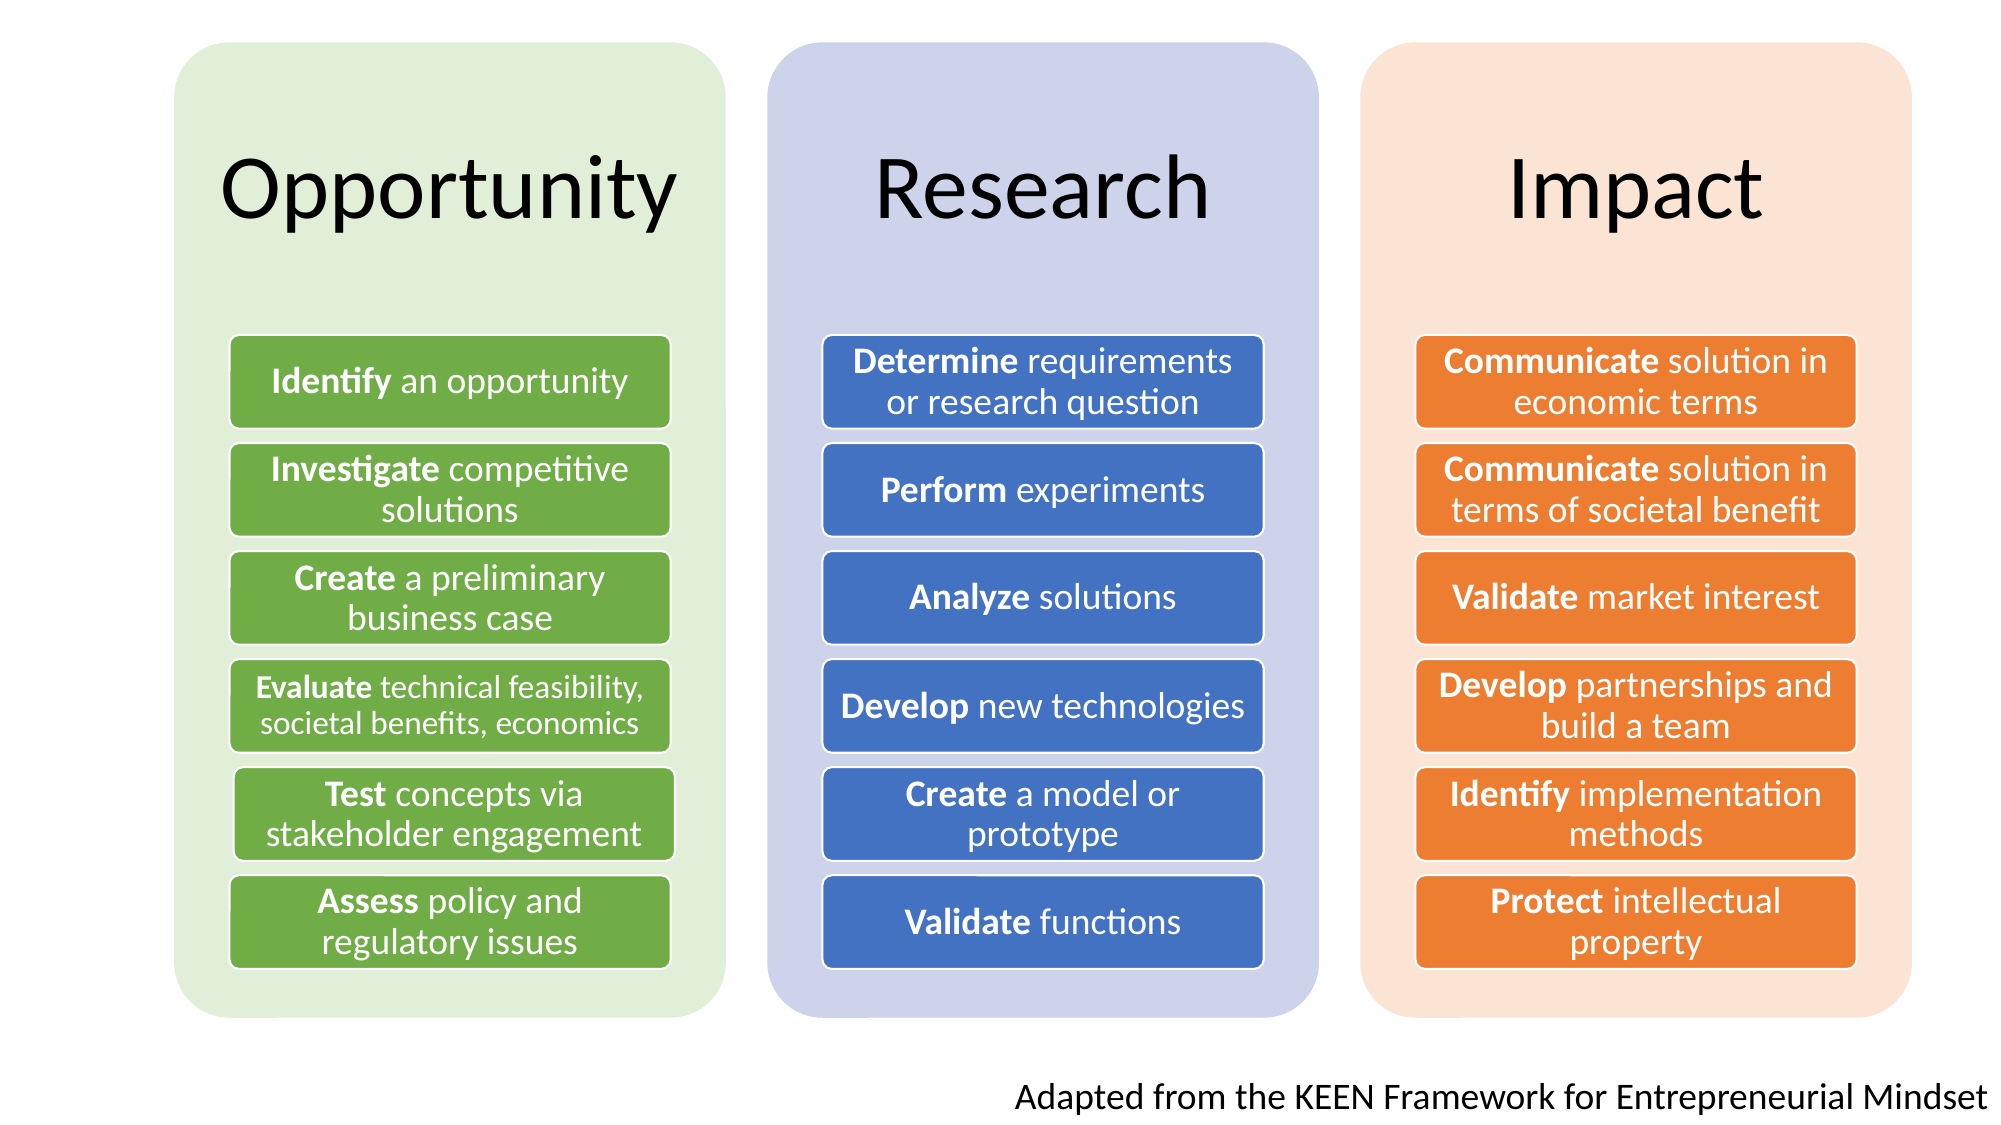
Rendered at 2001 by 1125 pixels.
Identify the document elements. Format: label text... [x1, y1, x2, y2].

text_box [173, 42, 1913, 1018]
text_box Adapted from the KEEN Framework for Entrepreneurial Mindset [999, 1064, 2000, 1125]
